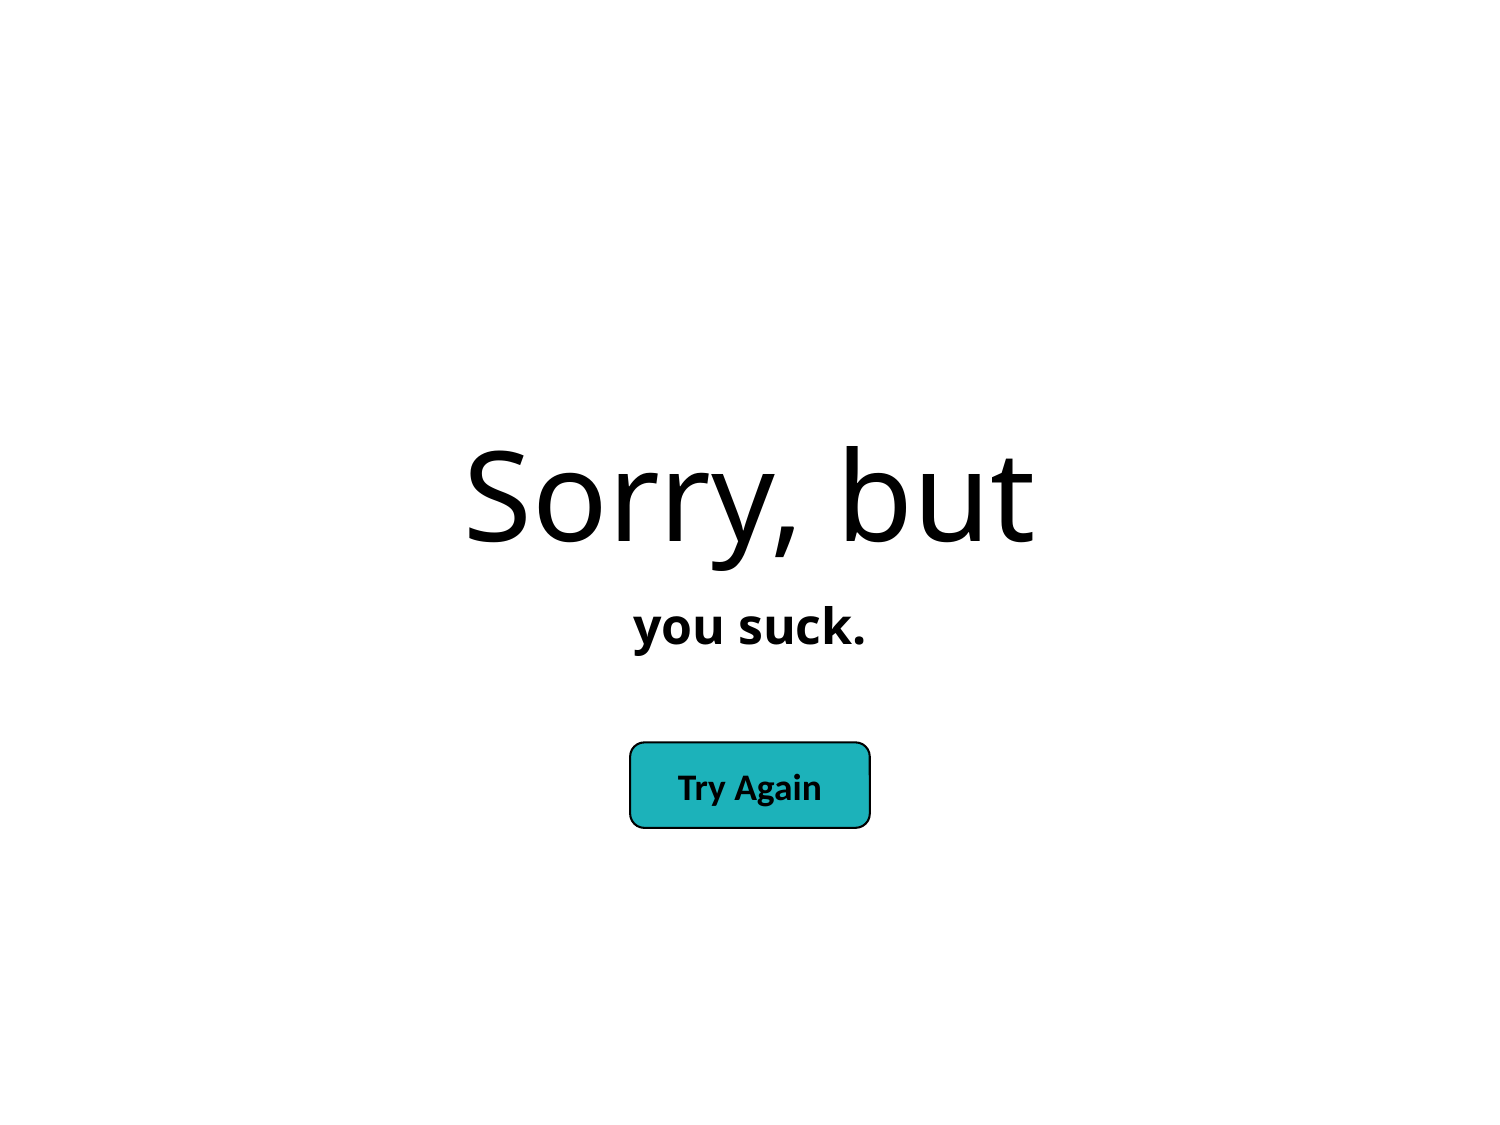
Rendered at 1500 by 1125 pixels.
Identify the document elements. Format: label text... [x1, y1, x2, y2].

text_box Try Again [629, 741, 871, 829]
subtitle you suck. [187, 594, 1313, 798]
title Sorry, but [112, 184, 1388, 576]
